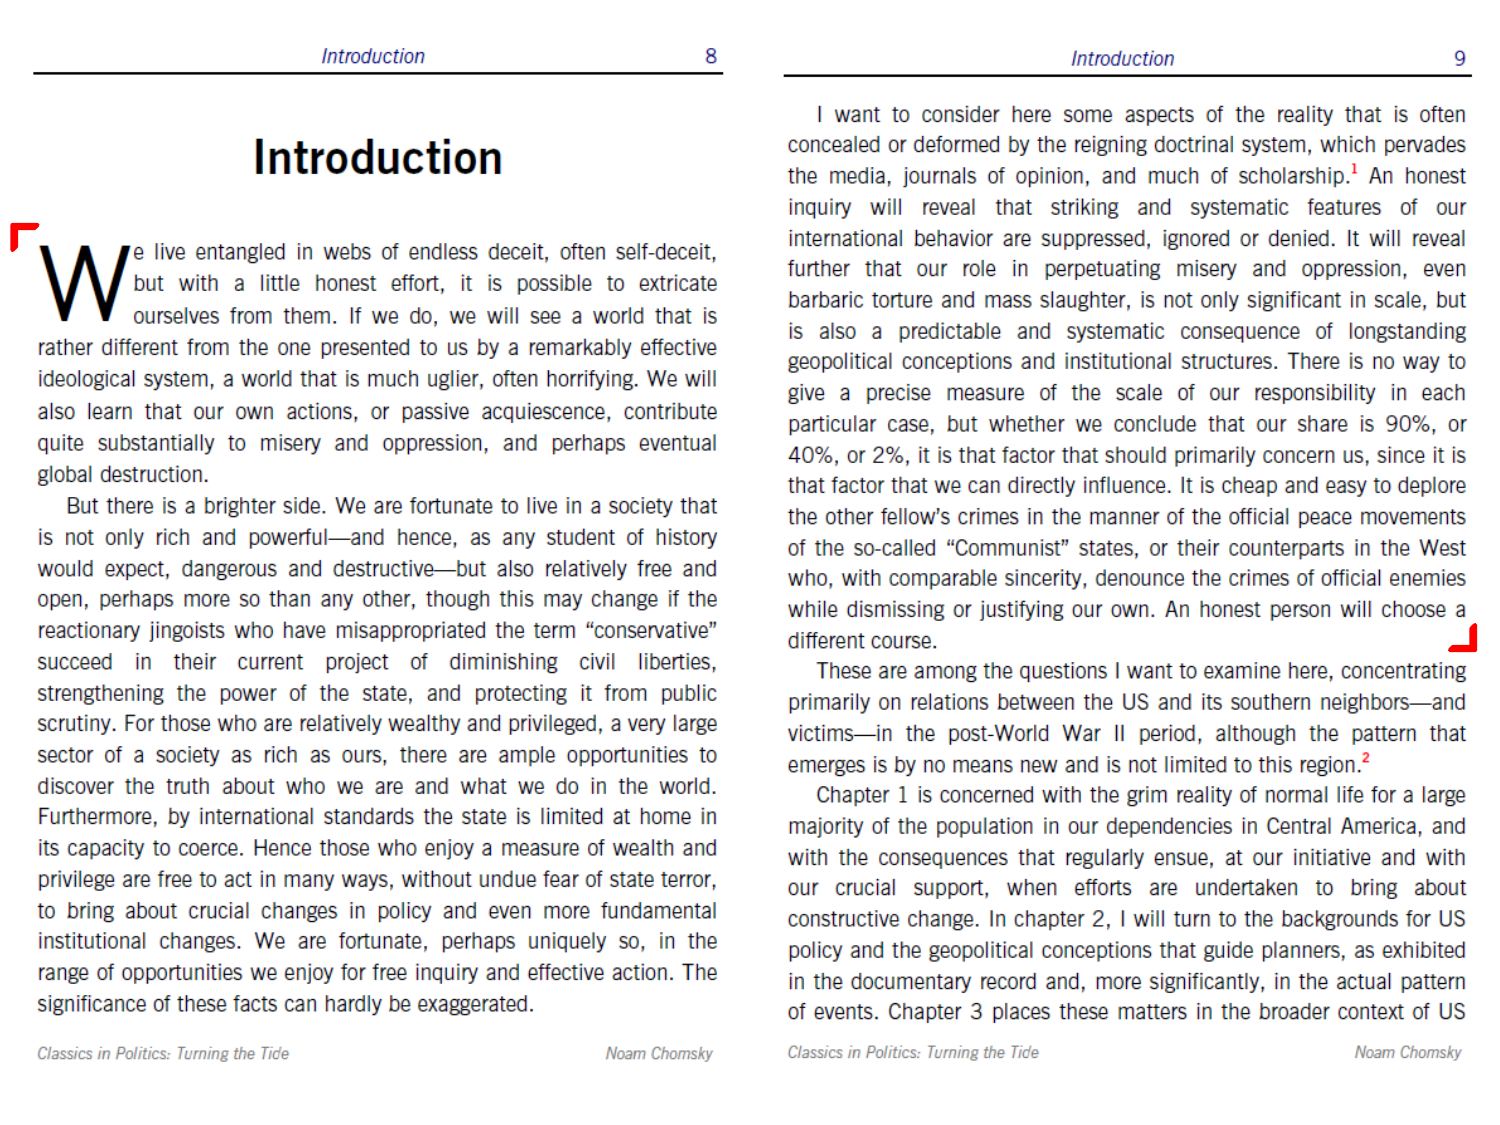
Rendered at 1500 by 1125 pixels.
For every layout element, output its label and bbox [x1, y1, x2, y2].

text_box [12, 37, 1495, 1076]
